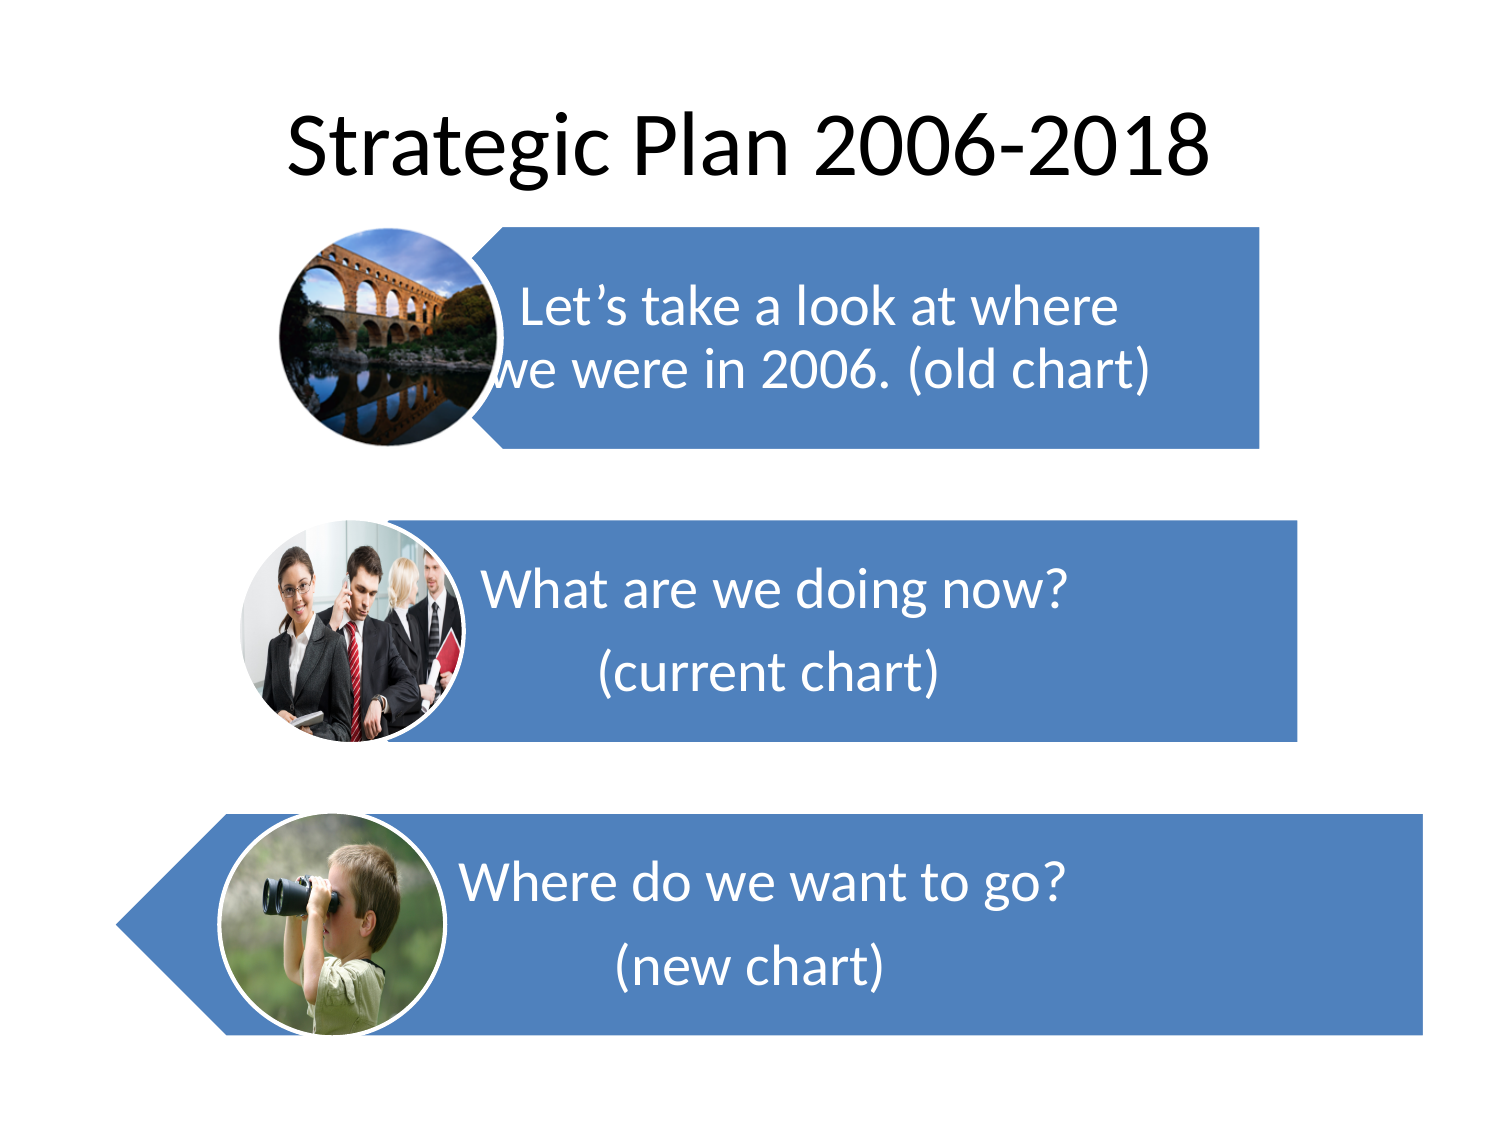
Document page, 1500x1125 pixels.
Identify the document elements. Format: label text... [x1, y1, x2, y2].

title Strategic Plan 2006-2018 [75, 45, 1425, 233]
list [112, 224, 1426, 1038]
